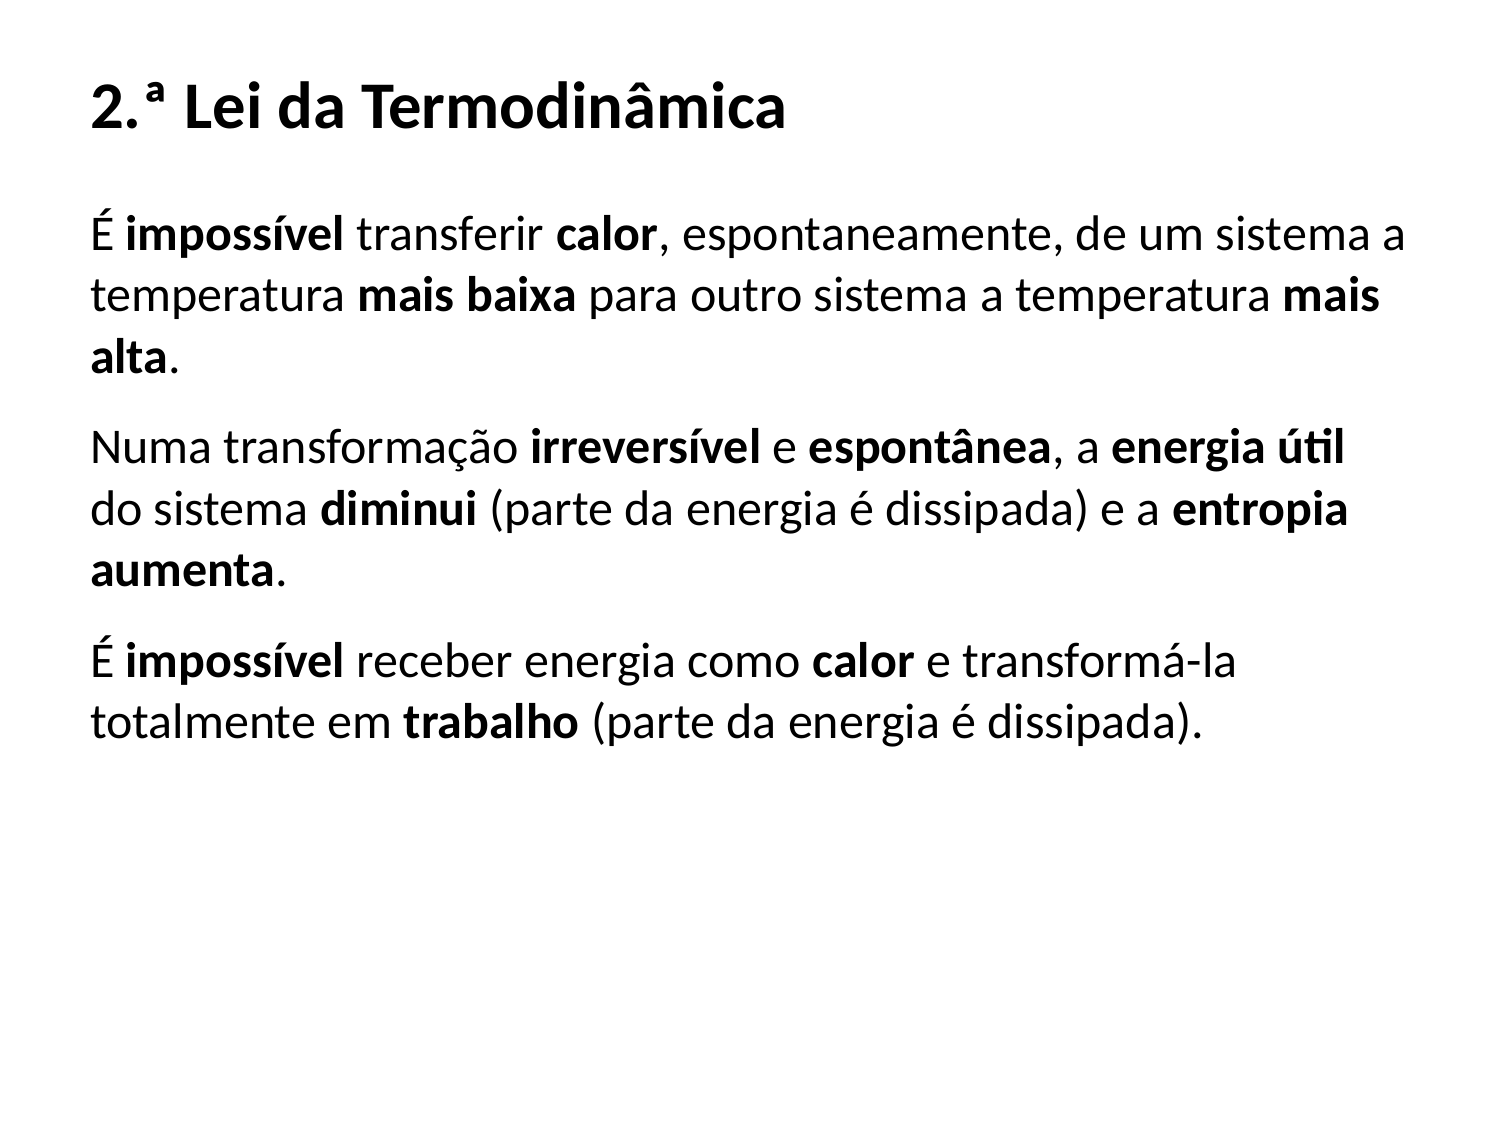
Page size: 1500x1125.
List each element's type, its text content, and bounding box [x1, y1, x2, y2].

title 2.ª Lei da Termodinâmica [75, 45, 1424, 185]
list É impossível transferir calor, espontaneamente, de um sistema a temperatura mais baixa para outro sistema a temperatura mais alta. Numa transformação irreversível e espontânea, a energia útil do sistema diminui (parte da energia é dissipada) e a entropia aumenta. É impossível receber energia como calor e transformá-la totalmente em trabalho (parte da energia é dissipada). [75, 185, 1424, 1004]
